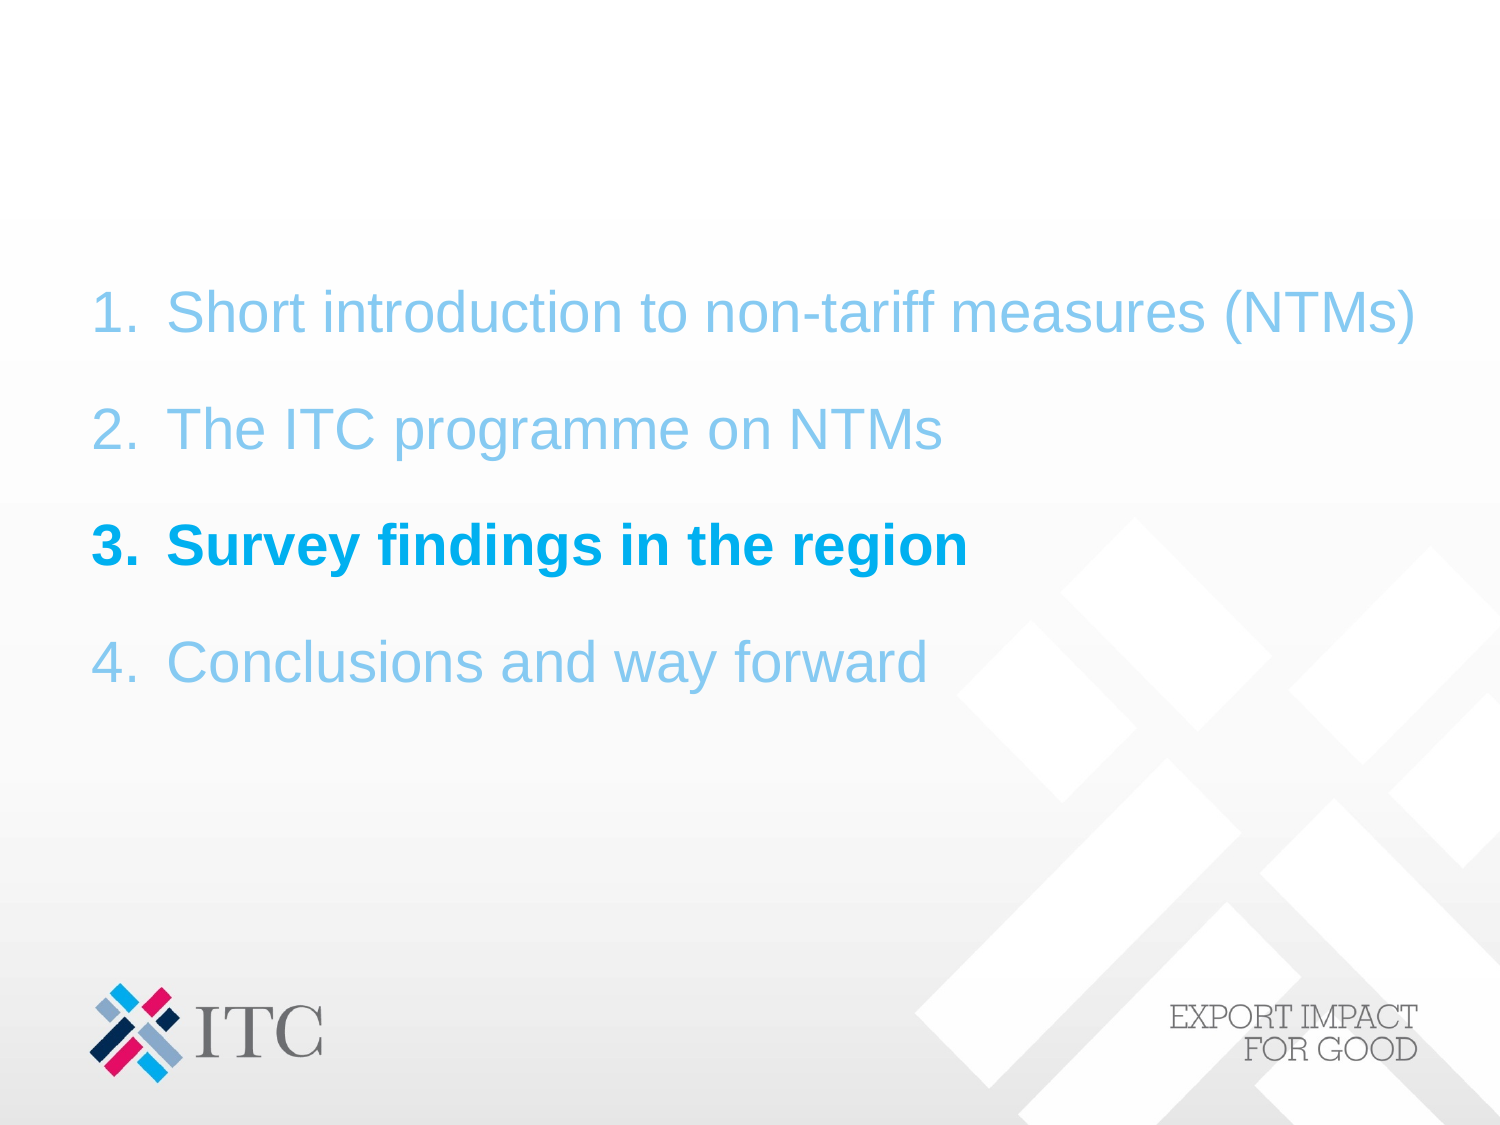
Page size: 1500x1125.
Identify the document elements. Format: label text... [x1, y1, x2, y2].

list Short introduction to non-tariff measures (NTMs) The ITC programme on NTMs Survey findings in the region Conclusions and way forward [76, 231, 1454, 965]
picture [0, 0, 1500, 1125]
